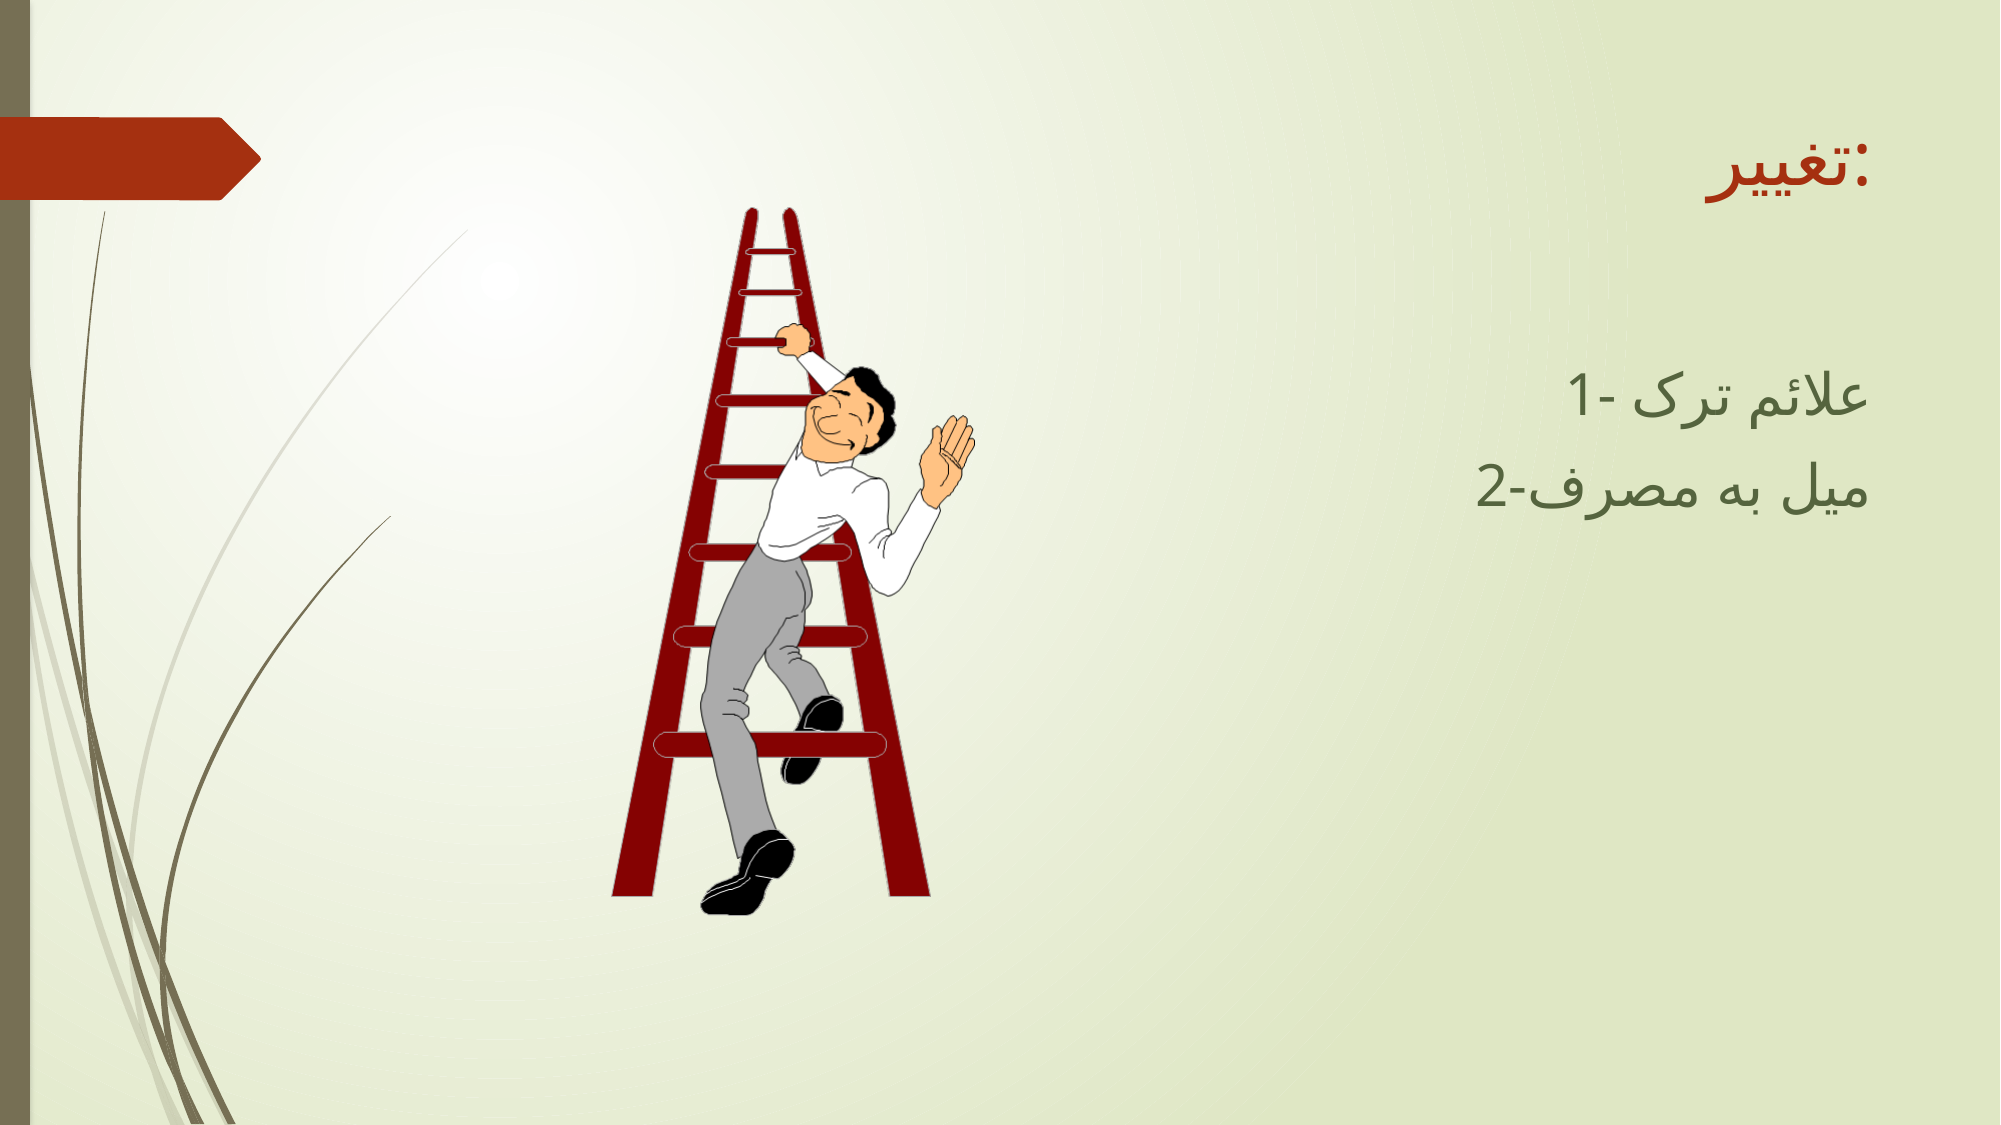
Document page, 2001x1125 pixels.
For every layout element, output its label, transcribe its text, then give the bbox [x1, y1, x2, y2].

picture [611, 207, 975, 916]
title تغییر: [425, 102, 1888, 313]
list 1- علائم ترک 2-میل به مصرف [424, 350, 1888, 970]
